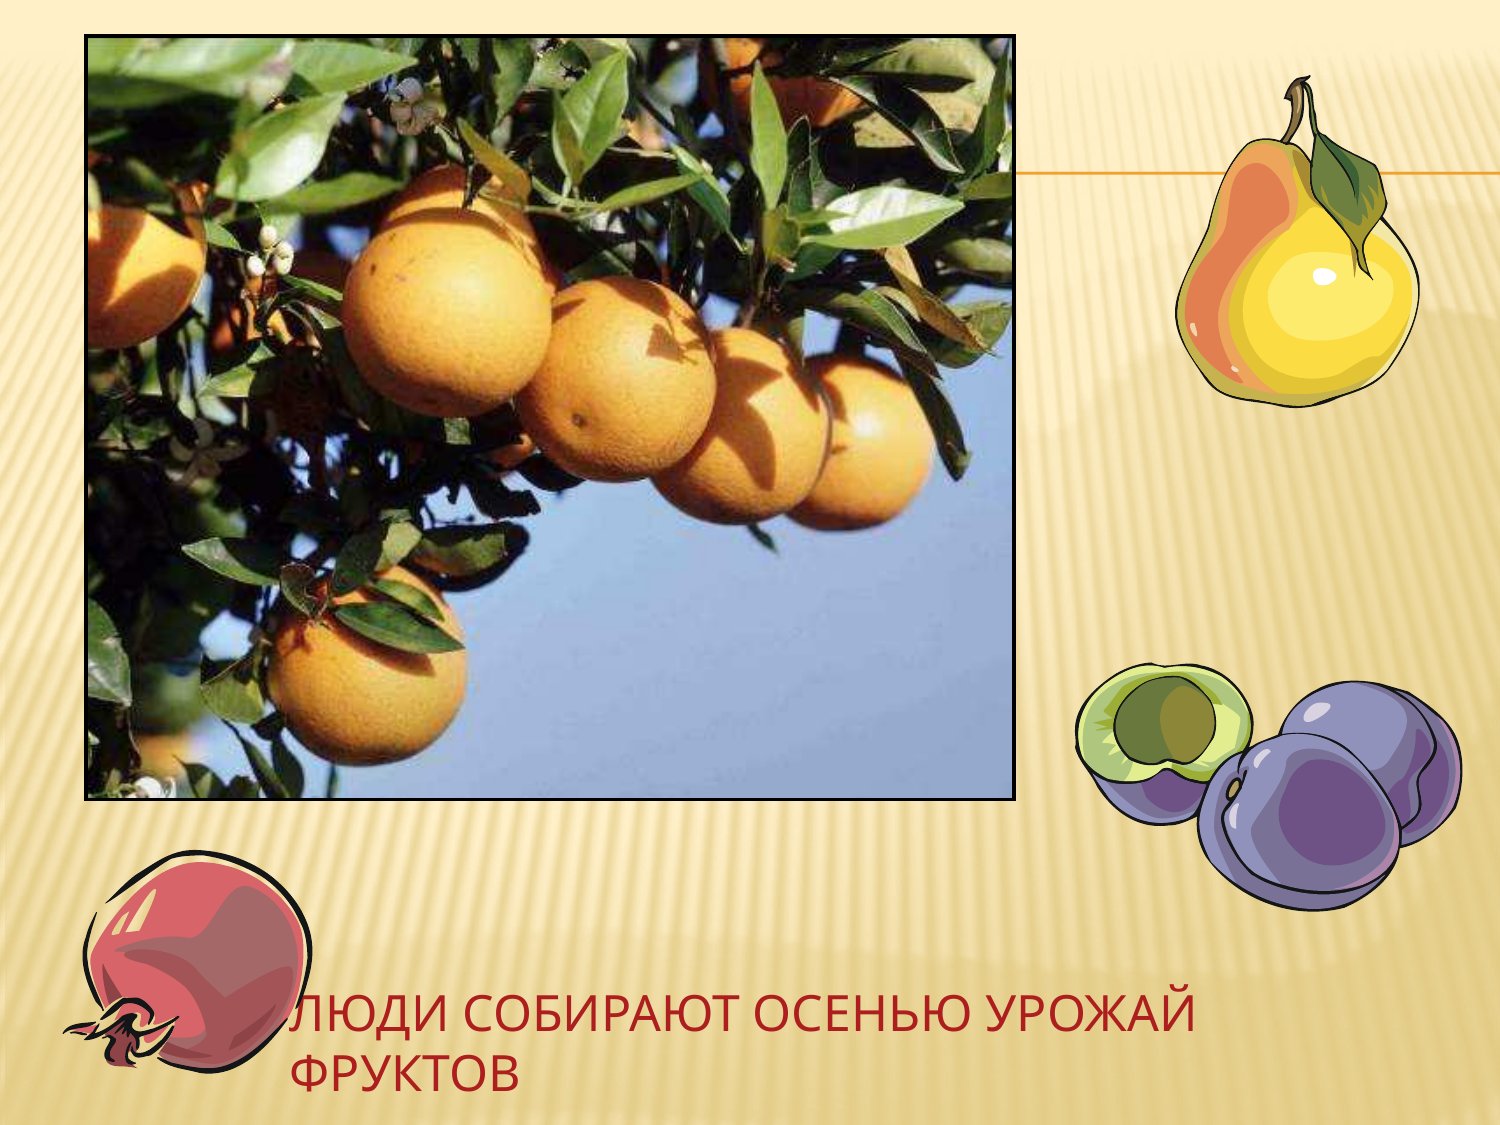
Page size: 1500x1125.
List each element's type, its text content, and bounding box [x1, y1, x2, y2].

picture [1174, 74, 1421, 409]
title Люди собирают осенью урожай фруктов [275, 987, 1413, 1096]
picture [1074, 662, 1463, 912]
picture [62, 849, 313, 1074]
picture [87, 37, 1013, 798]
